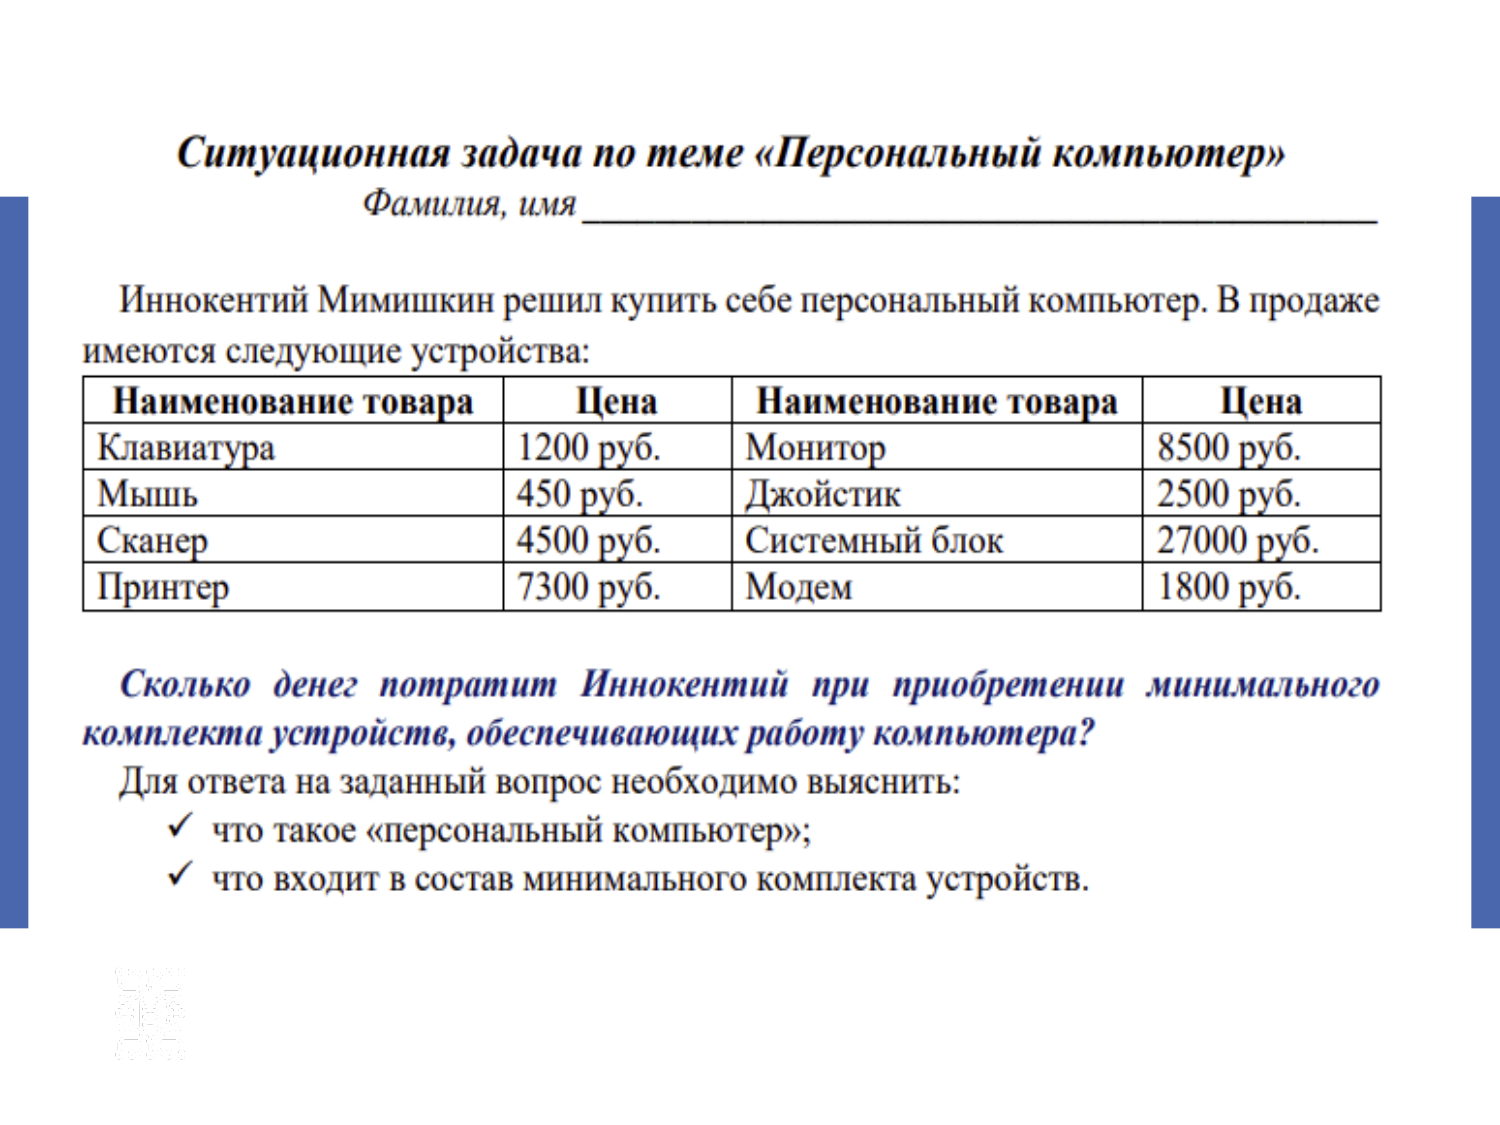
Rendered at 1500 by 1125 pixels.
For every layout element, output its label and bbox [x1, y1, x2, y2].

picture [113, 964, 187, 1062]
text_box [1470, 196, 1500, 929]
text_box [0, 196, 29, 929]
picture [42, 110, 1423, 929]
